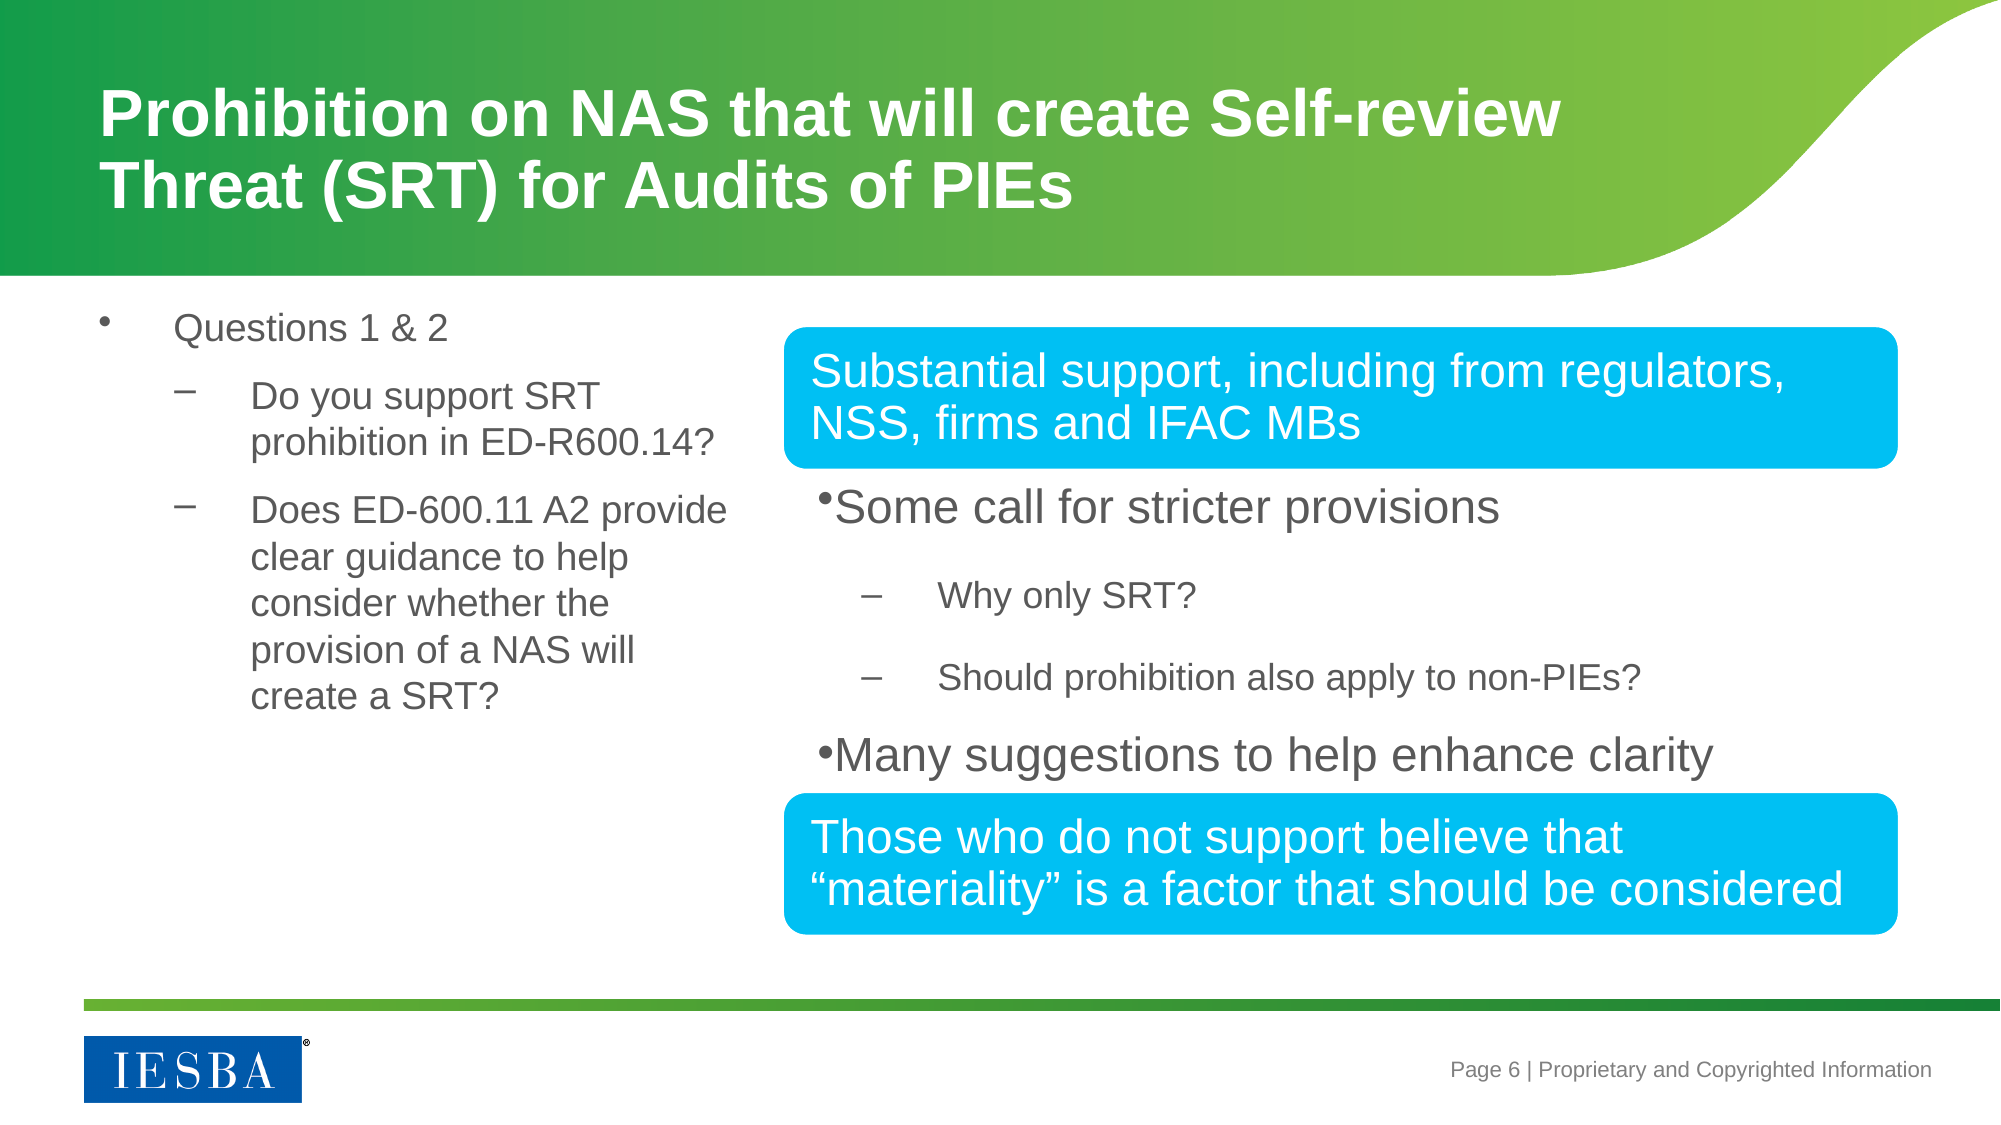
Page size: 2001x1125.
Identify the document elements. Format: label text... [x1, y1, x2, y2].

picture [0, 0, 2000, 276]
list Questions 1 & 2 Do you support SRT prohibition in ED-R600.14? Does ED-600.11 A2 provide clear guidance to help consider whether the provision of a NAS will create a SRT? [83, 295, 758, 967]
picture [84, 1036, 310, 1103]
title Prohibition on NAS that will create Self-review Threat (SRT) for Audits of PIEs [99, 52, 1700, 250]
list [781, 294, 1901, 967]
